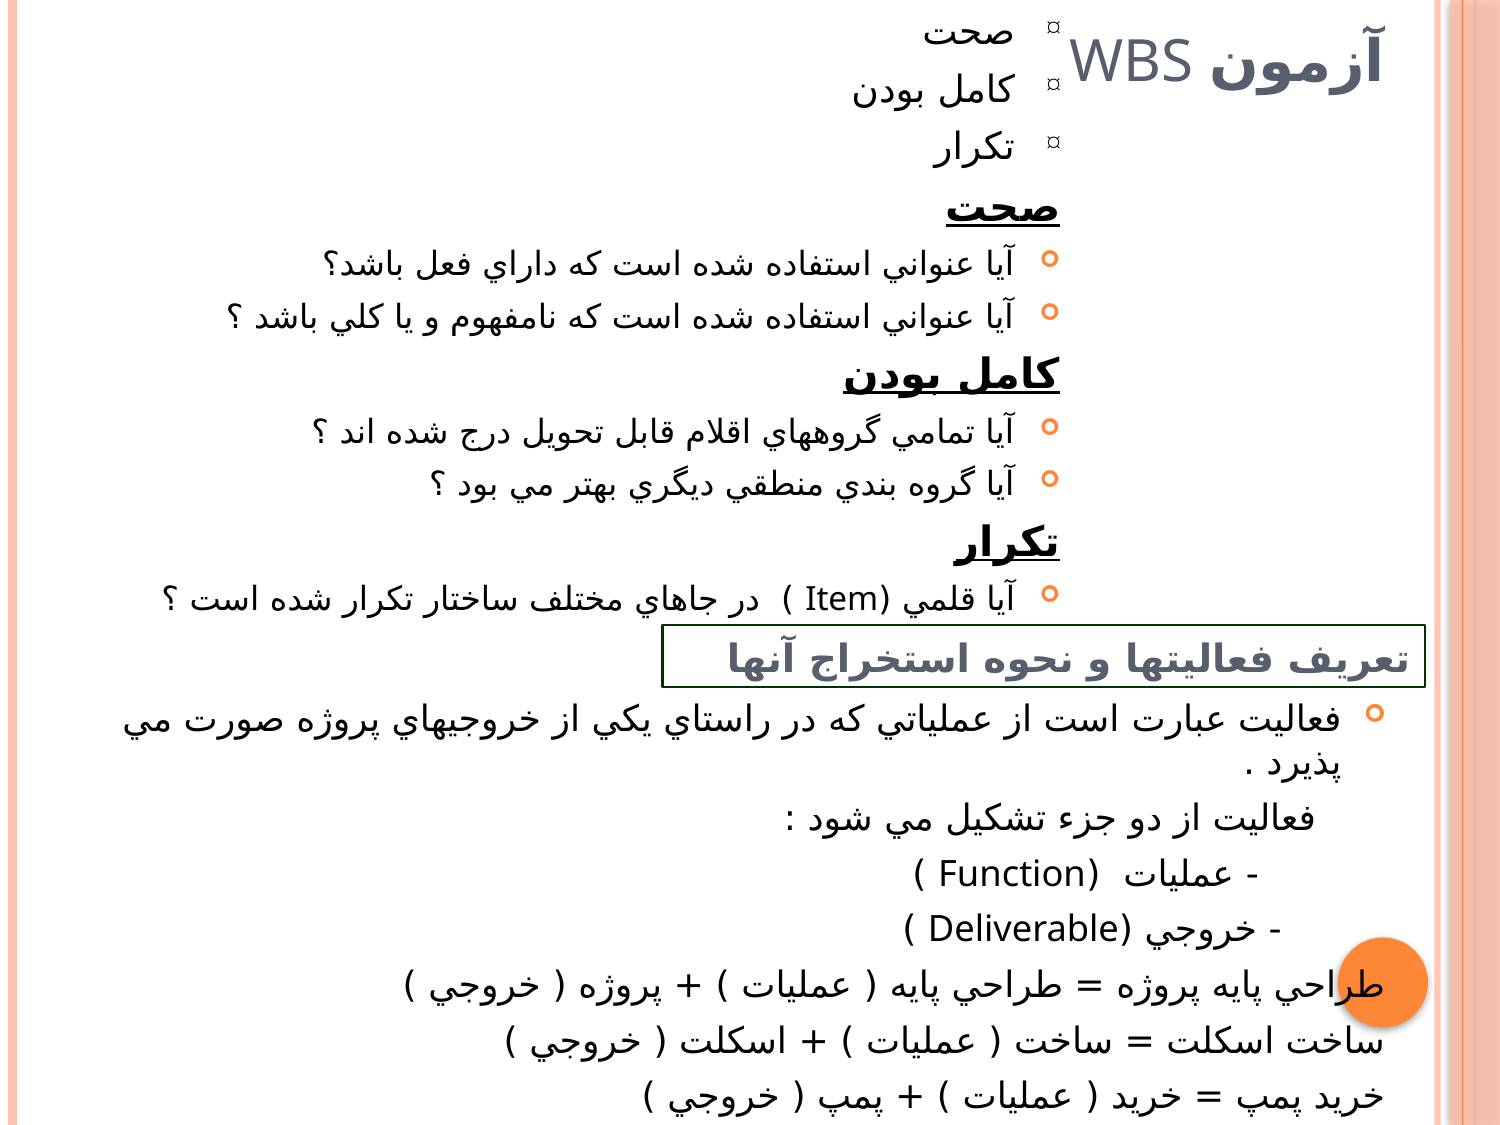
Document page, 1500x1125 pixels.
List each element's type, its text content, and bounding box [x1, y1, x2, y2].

text_box آزمون WBS [1075, 0, 1400, 100]
title تعريف فعاليتها و نحوه استخراج آنها [662, 624, 1425, 688]
text_box فعاليت عبارت است از عملياتي كه در راستاي يكي از خروجيهاي پروژه صورت مي پذيرد . فعاليت از دو جزء تشكيل مي شود : - عمليات (Function ) - خروجي (Deliverable ) طراحي پايه پروژه = طراحي پايه ( عمليات ) + پروژه ( خروجي ) ساخت اسكلت = ساخت ( عمليات ) + اسكلت ( خروجي ) خريد پمپ = خريد ( عمليات ) + پمپ ( خروجي ) [0, 687, 1400, 1125]
text_box صحت كامل بودن تكرار صحت آيا عنواني استفاده شده است كه داراي فعل باشد؟ آيا عنواني استفاده شده است كه نامفهوم و يا كلي باشد ؟ كامل بودن آيا تمامي گروههاي اقلام قابل تحويل درج شده اند ؟ آيا گروه بندي منطقي ديگري بهتر مي بود ؟ تكرار آيا قلمي (Item ) در جاهاي مختلف ساختار تكرار شده است ؟ [37, 0, 1075, 538]
